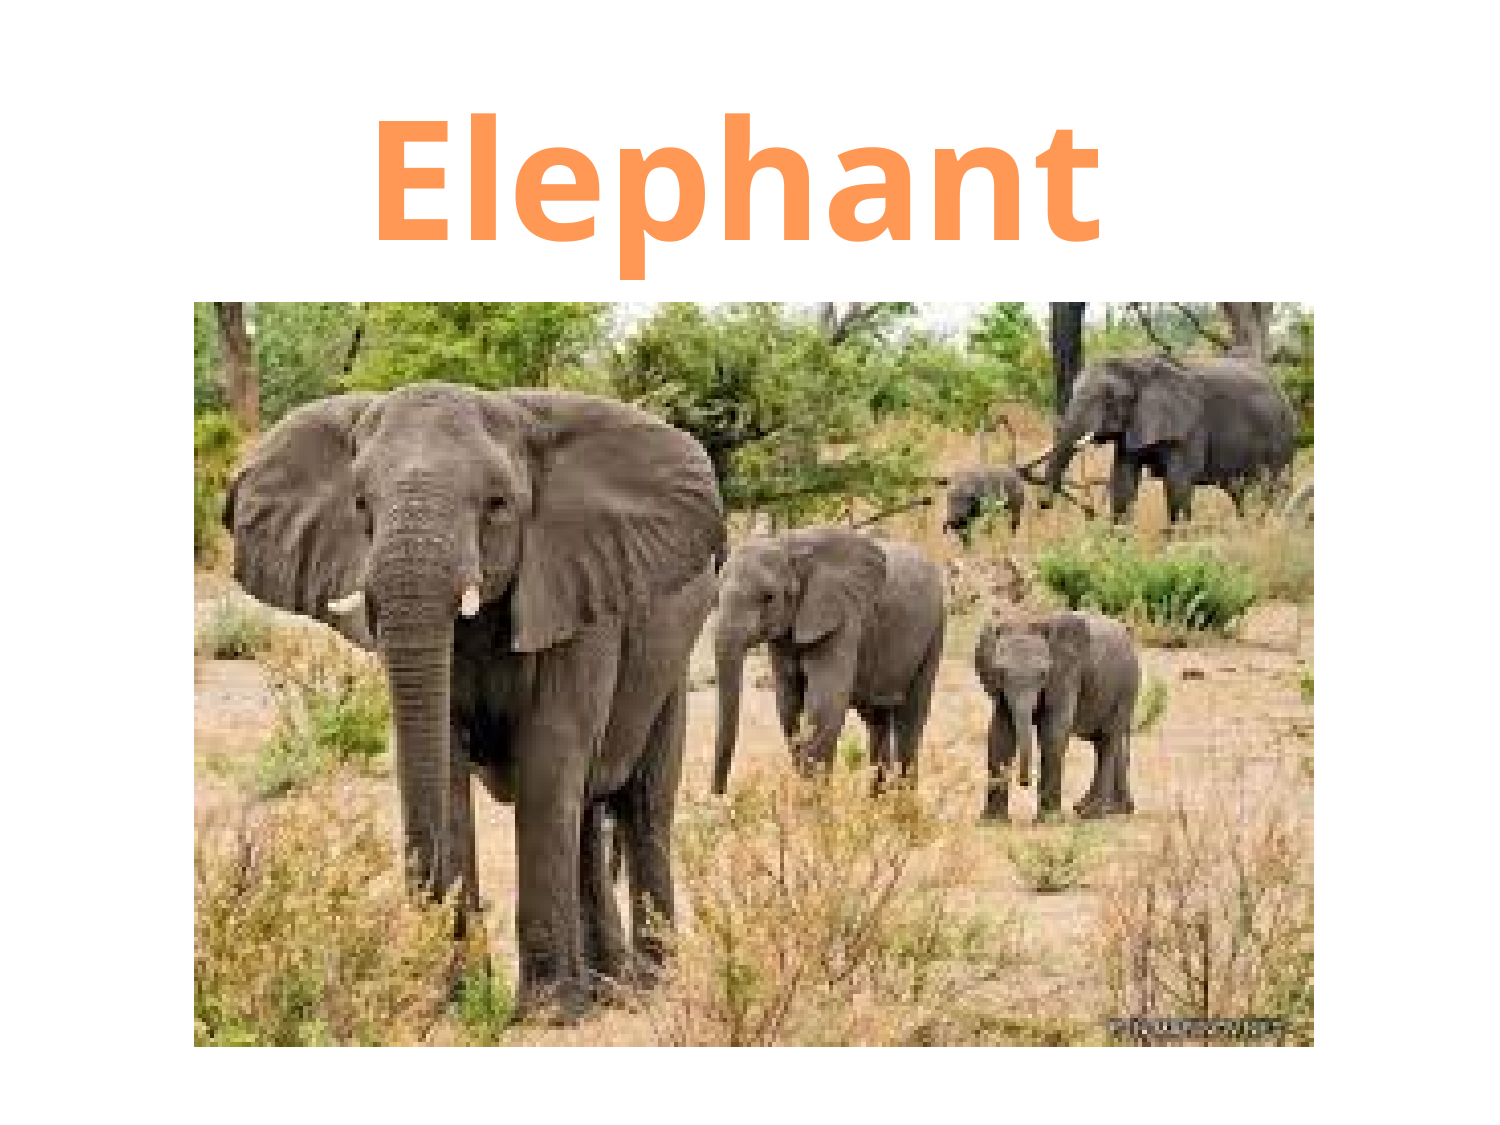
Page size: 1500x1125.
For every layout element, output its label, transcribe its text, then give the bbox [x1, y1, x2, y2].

picture [194, 302, 1314, 1048]
text_box Elephant [349, 66, 1120, 282]
